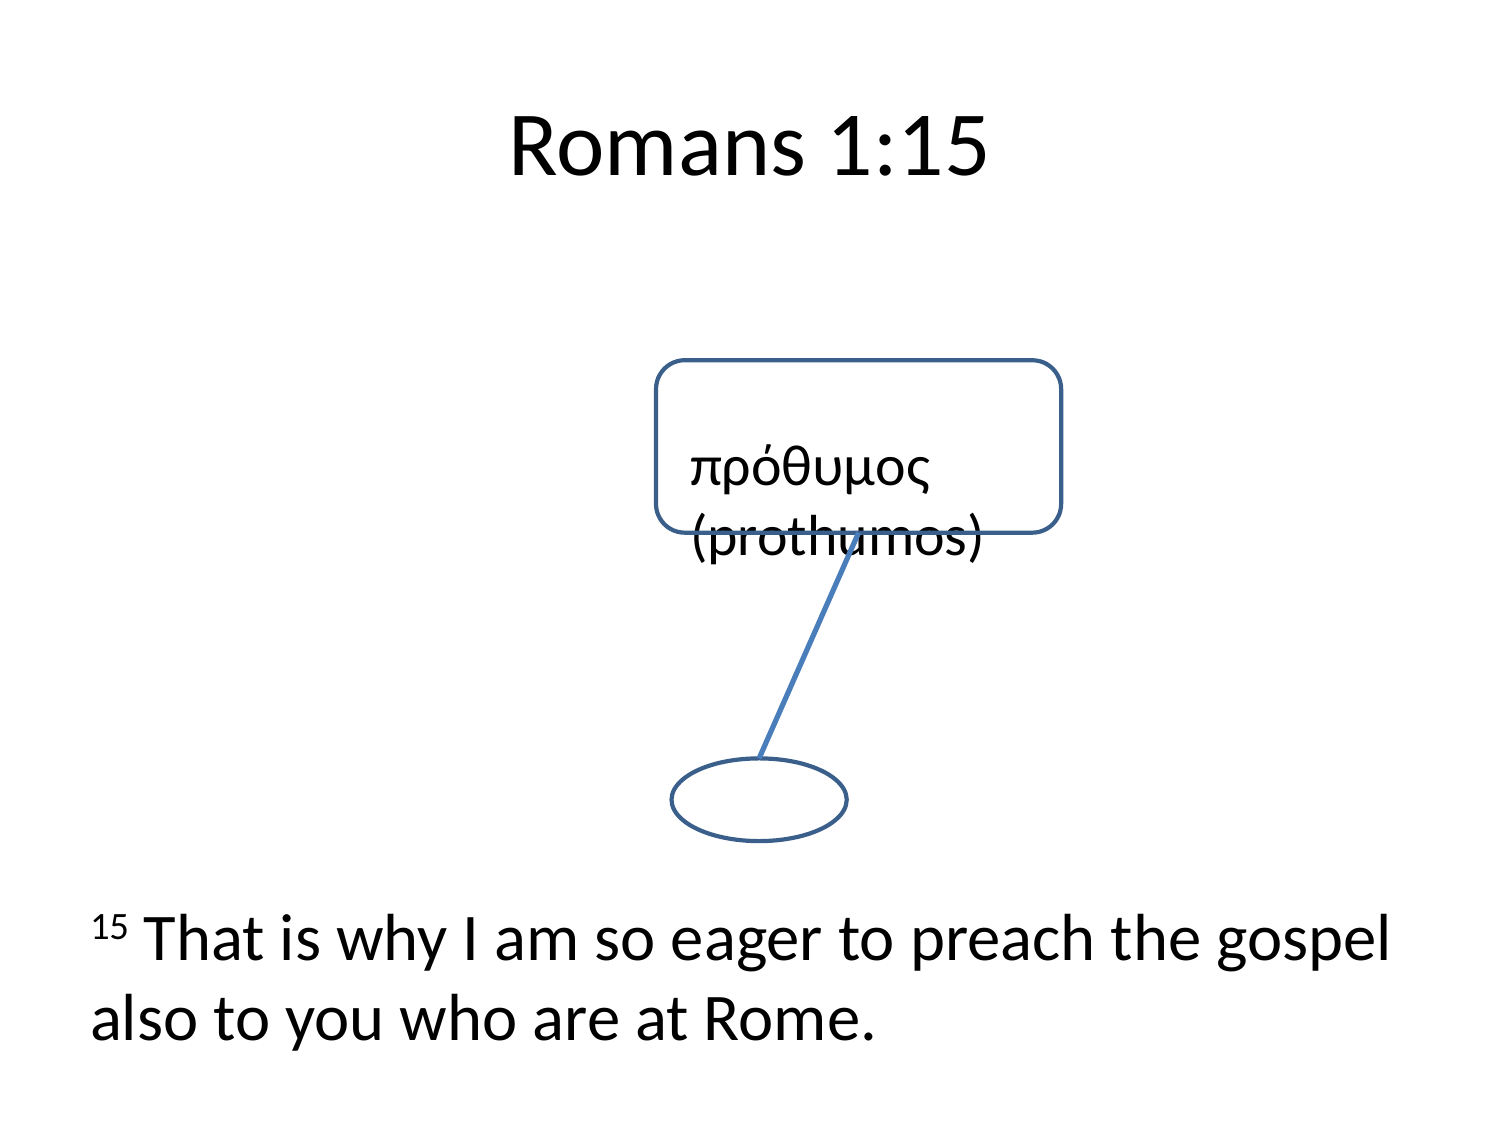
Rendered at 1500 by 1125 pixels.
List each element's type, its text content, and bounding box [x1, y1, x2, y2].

text_box [669, 756, 849, 844]
list πρόθυμος (prothumos) 15 That is why I am so eager to preach the gospel also to you who are at Rome. [75, 262, 1425, 1005]
title Romans 1:15 [75, 45, 1425, 233]
text_box [653, 358, 1064, 535]
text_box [758, 532, 859, 759]
